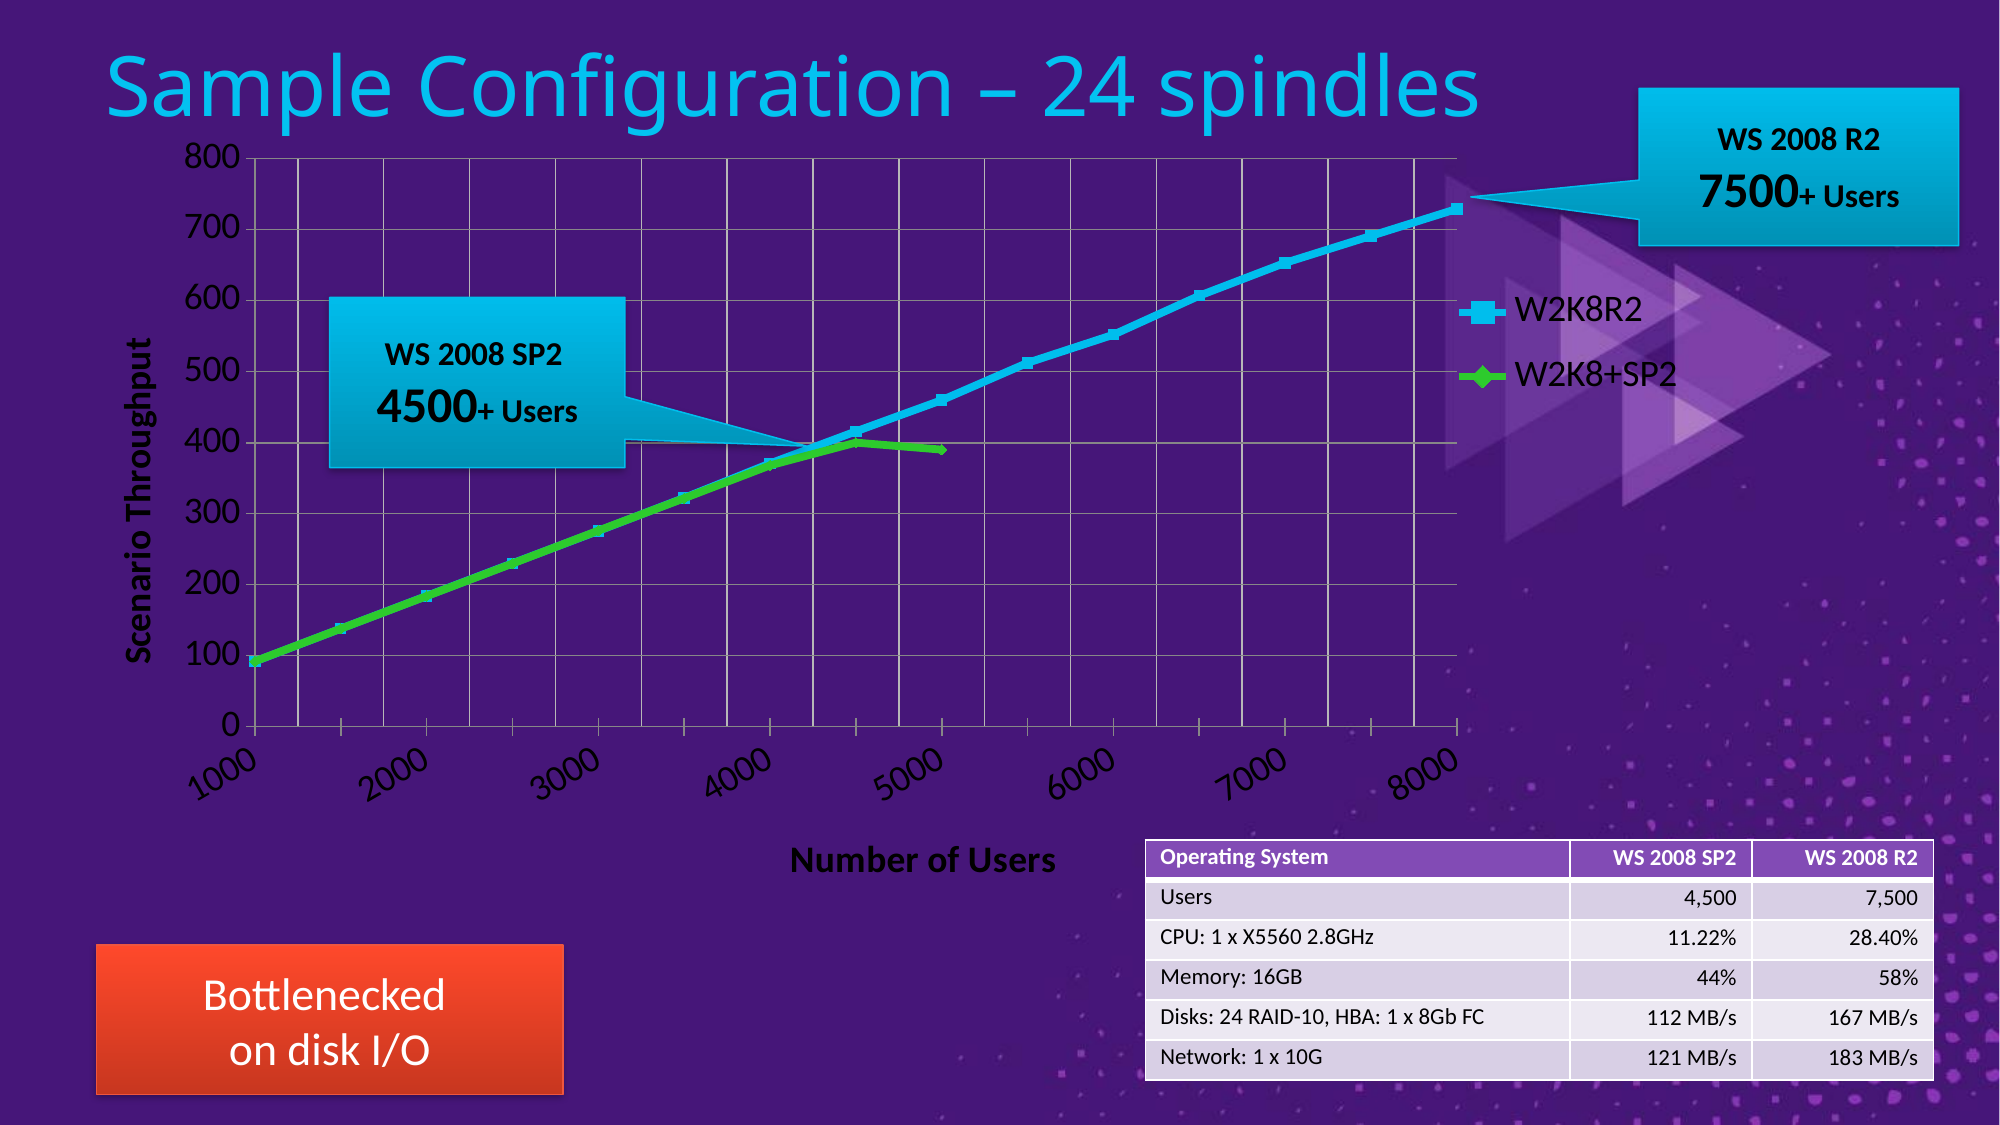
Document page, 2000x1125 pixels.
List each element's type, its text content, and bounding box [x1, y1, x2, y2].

chart [90, 138, 1894, 908]
table_cell 121 MB/s [1571, 1041, 1751, 1079]
text_box WS 2008 R2 7500+ Users [1638, 87, 1960, 247]
table_cell 28.40% [1753, 921, 1933, 959]
table_header WS 2008 R2 [1901, 841, 1933, 877]
table_cell 11.22% [1571, 921, 1751, 959]
table_cell Memory: 16GB [1146, 961, 1569, 999]
title Sample Configuration – 24 spindles [85, 37, 1915, 129]
table_cell CPU: 1 x X5560 2.8GHz [1146, 921, 1569, 959]
table_cell 112 MB/s [1571, 1001, 1751, 1039]
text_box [1753, 883, 1898, 917]
table_cell Disks: 24 RAID-10, HBA: 1 x 8Gb FC [1146, 1001, 1569, 1039]
picture [0, 0, 2000, 1125]
table_cell 44% [1571, 961, 1751, 999]
text_box Bottlenecked on disk I/O [96, 944, 564, 1095]
table_cell Network: 1 x 10G [1146, 1041, 1569, 1079]
table_cell 58% [1753, 961, 1933, 999]
table_cell 167 MB/s [1753, 1001, 1933, 1039]
table_cell 183 MB/s [1753, 1041, 1933, 1079]
table_cell 7,500 [1892, 883, 1933, 919]
